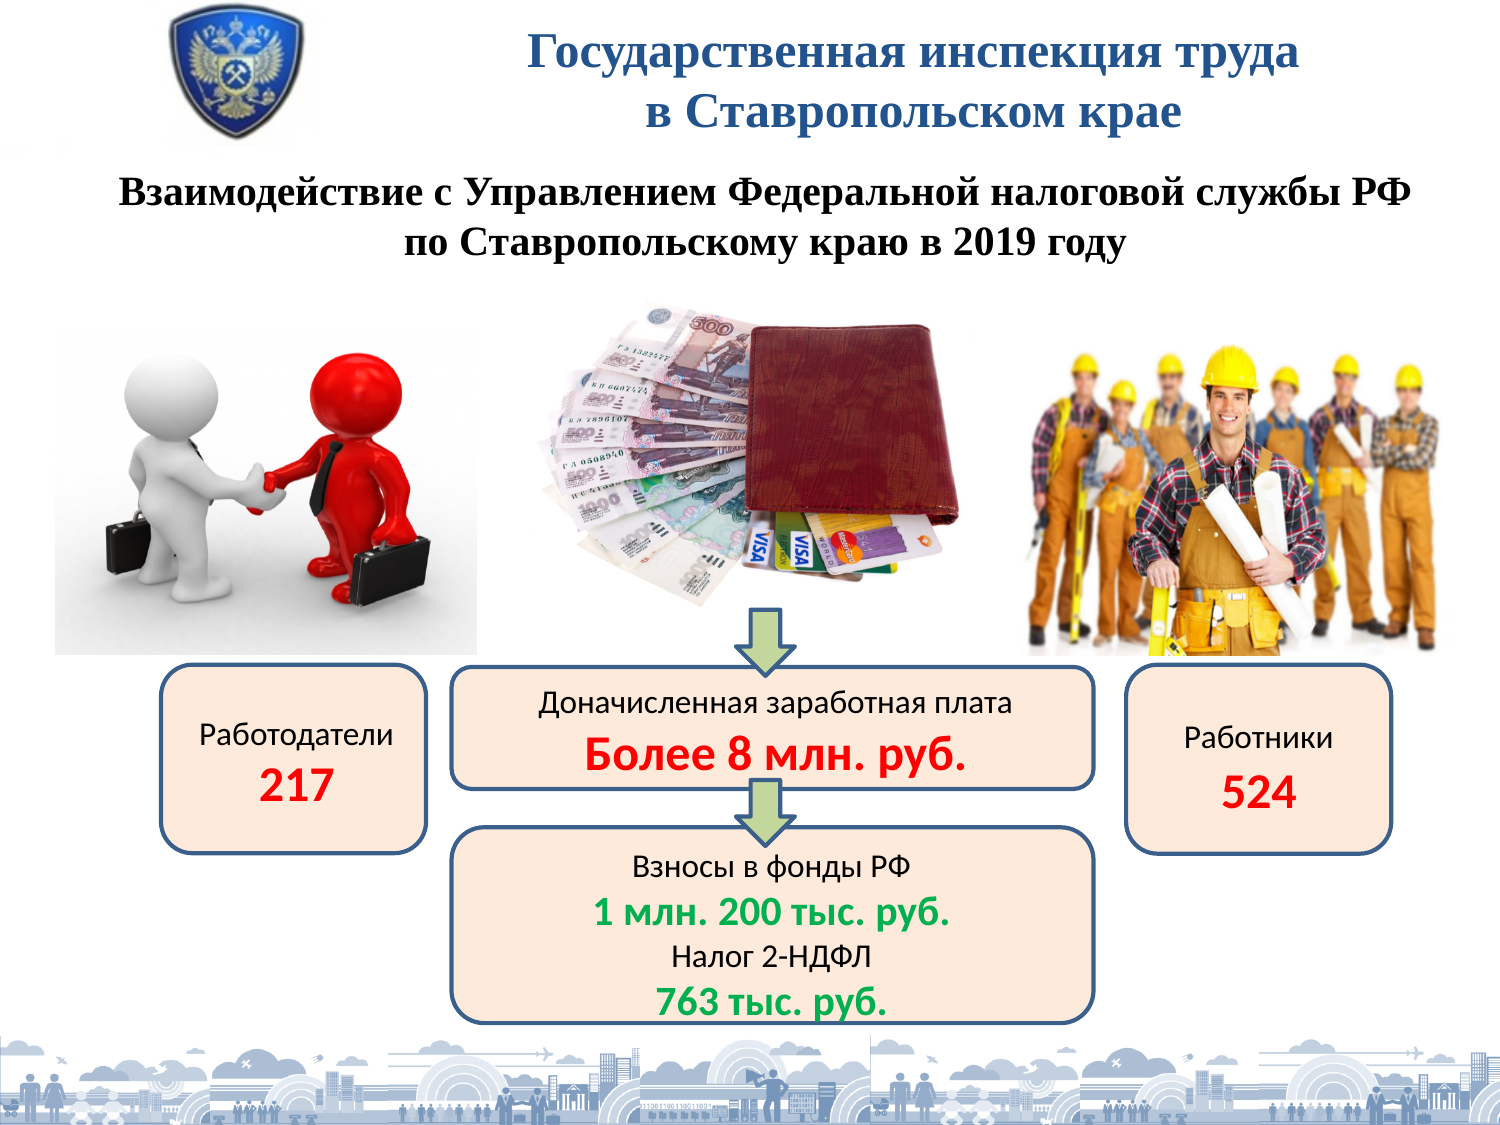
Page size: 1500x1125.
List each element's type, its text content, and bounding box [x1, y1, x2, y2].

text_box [0, 1035, 1500, 1125]
picture [514, 275, 978, 629]
text_box Работники 524 [1138, 691, 1380, 826]
text_box [1124, 665, 1394, 856]
text_box [449, 825, 751, 1023]
text_box [158, 663, 429, 856]
text_box [780, 825, 1096, 1024]
text_box [449, 664, 757, 792]
text_box Взаимодействие с Управлением Федеральной налоговой службы РФ по Ставропольскому краю в 2019 году [92, 156, 1439, 272]
text_box Доначисленная заработная плата Более 8 млн. руб. [476, 672, 1076, 788]
text_box [774, 664, 1096, 792]
text_box [733, 637, 797, 679]
text_box Государственная инспекция труда в Ставропольском крае [477, 10, 1500, 145]
text_box [733, 777, 797, 849]
text_box Взносы в фонды РФ 1 млн. 200 тыс. руб. Налог 2-НДФЛ 763 тыс. руб. [472, 836, 1071, 1032]
picture [1014, 332, 1460, 656]
text_box Работодатели 217 [176, 704, 418, 820]
picture [0, 0, 473, 157]
picture [55, 331, 477, 655]
